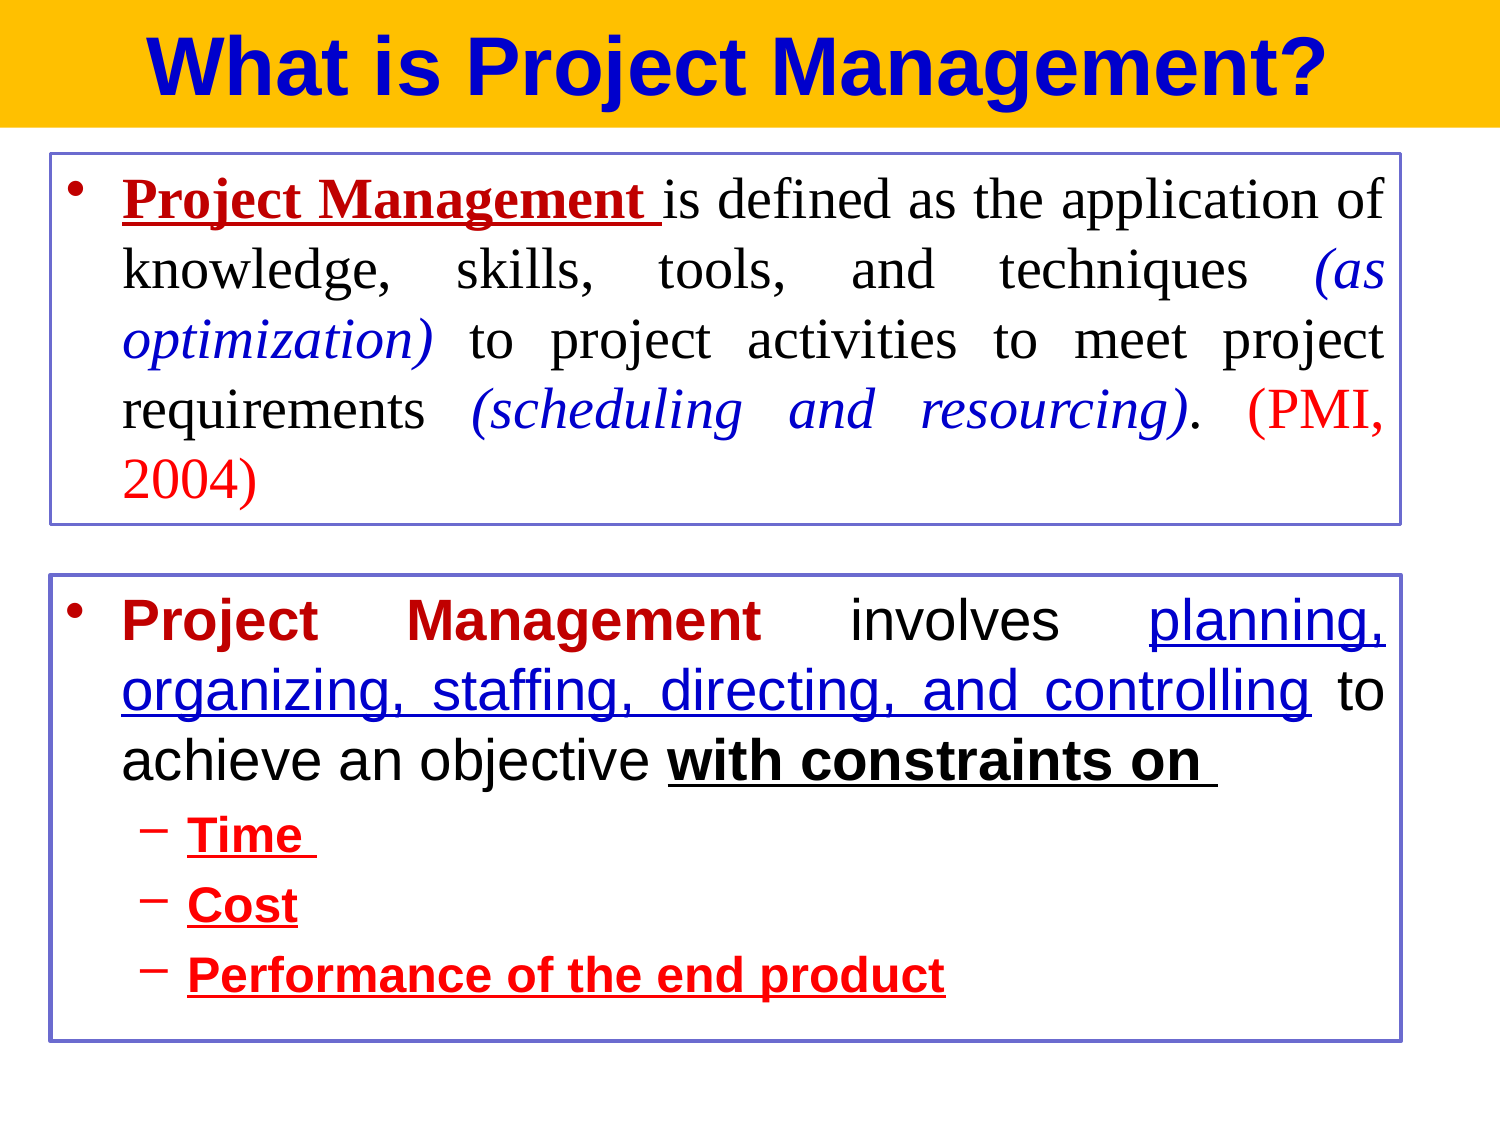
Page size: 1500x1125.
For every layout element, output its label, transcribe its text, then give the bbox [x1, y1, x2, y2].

list Project Management is defined as the application of knowledge, skills, tools, and techniques (as optimization) to project activities to meet project requirements (scheduling and resourcing). (PMI, 2004) [49, 151, 1403, 527]
text_box Project Management involves planning, organizing, staffing, directing, and controlling to achieve an objective with constraints on Time Cost Performance of the end product [48, 573, 1403, 1043]
text_box What is Project Management? [0, 0, 1500, 128]
